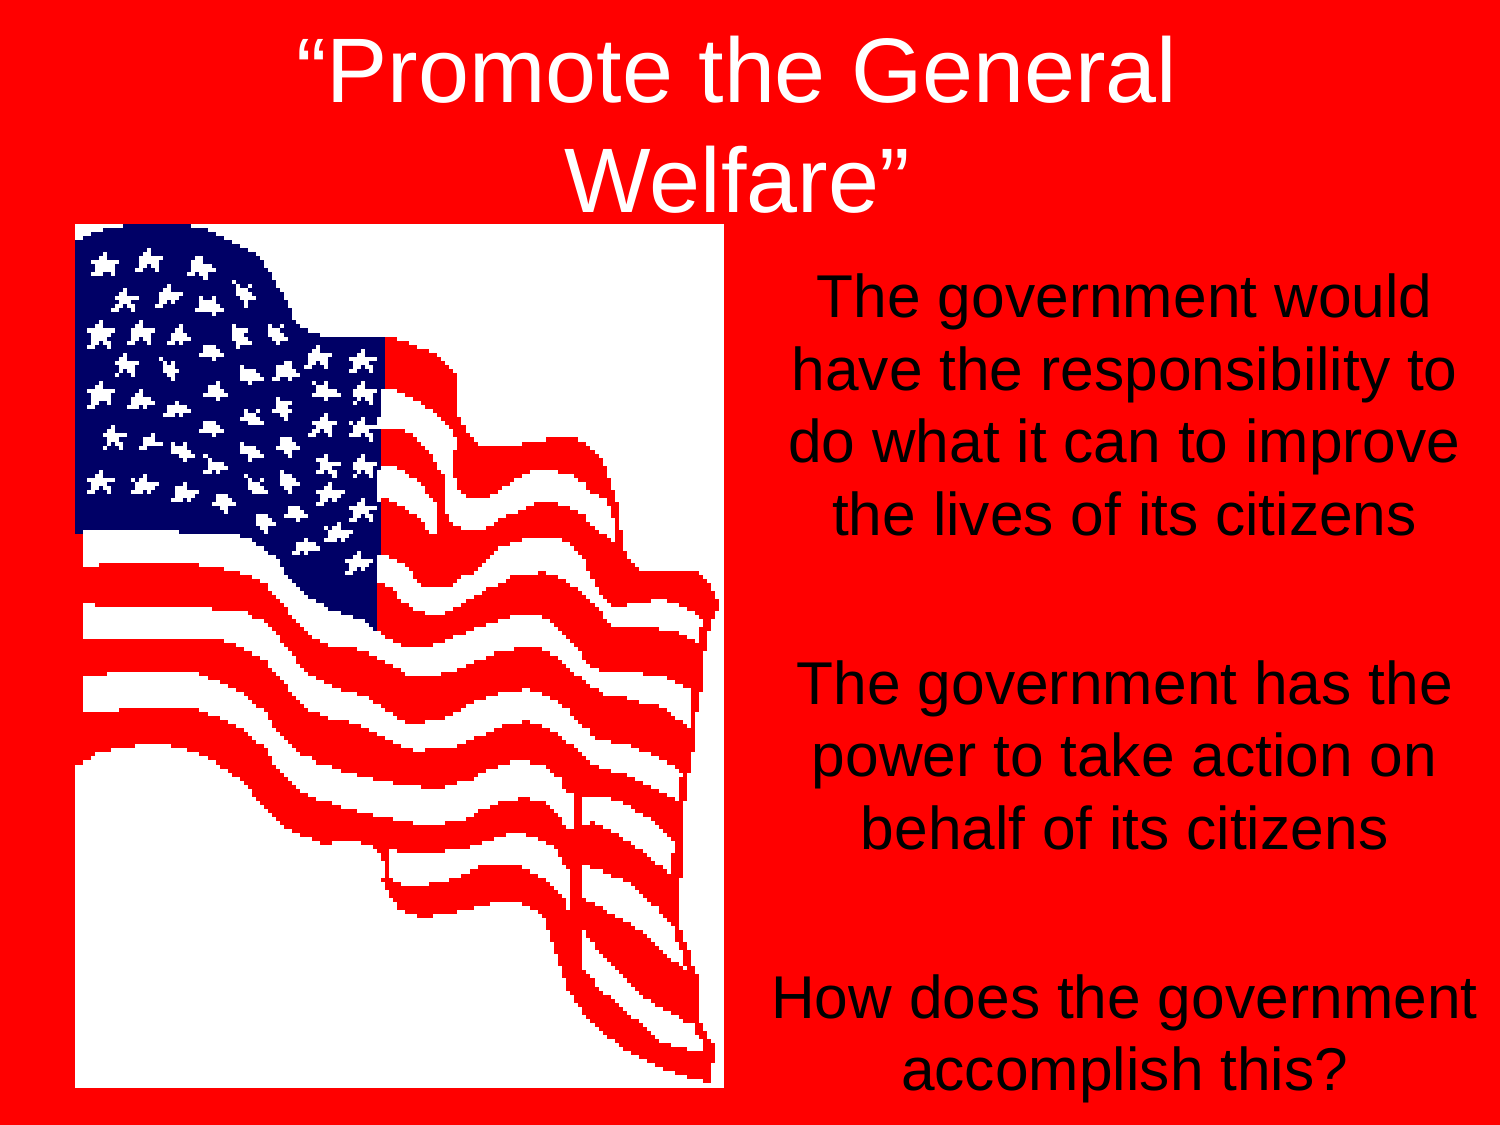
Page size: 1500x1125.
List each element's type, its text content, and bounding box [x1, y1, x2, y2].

title “Promote the General Welfare” [99, 0, 1375, 242]
subtitle The government would have the responsibility to do what it can to improve the lives of its citizens The government has the power to take action on behalf of its citizens How does the government accomplish this? [750, 249, 1500, 363]
picture [74, 224, 725, 1088]
